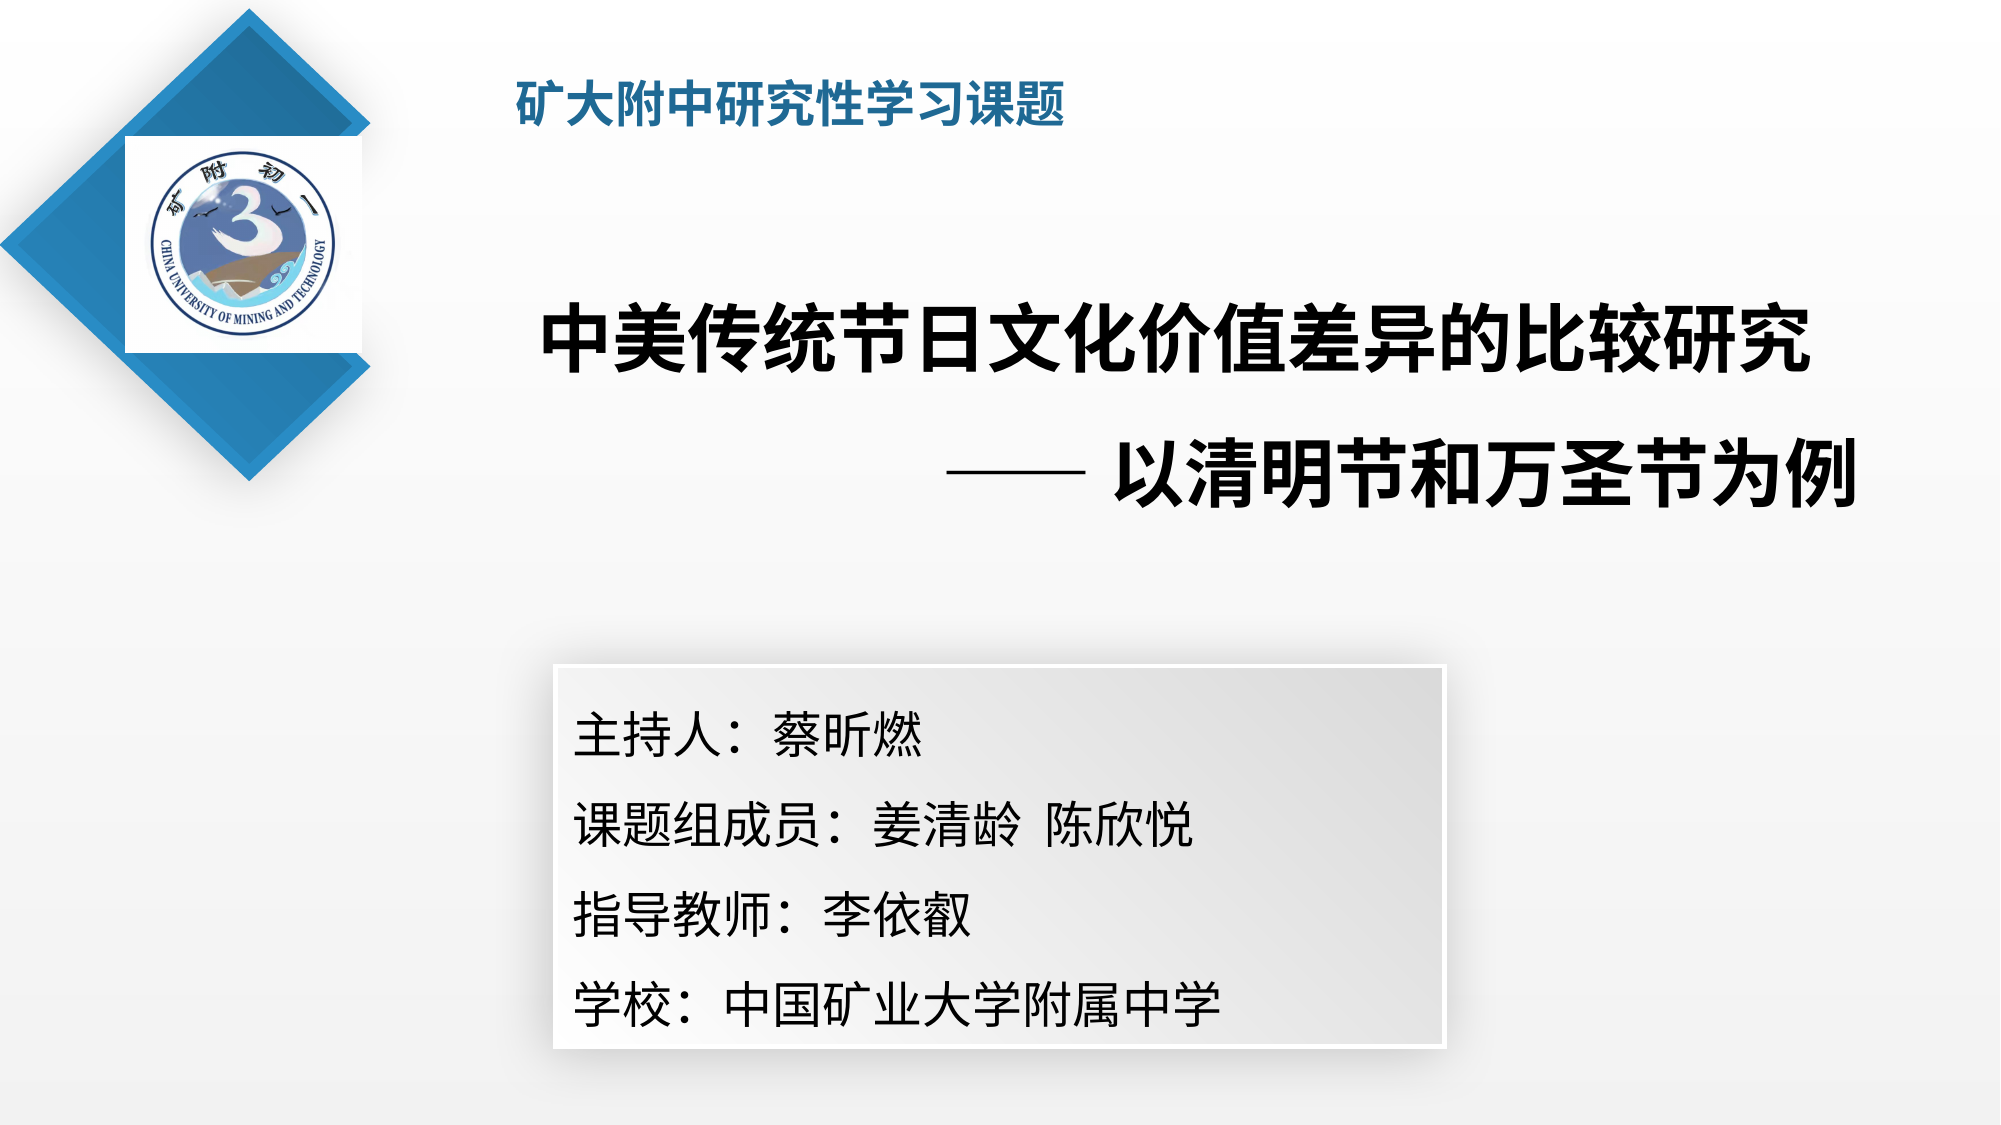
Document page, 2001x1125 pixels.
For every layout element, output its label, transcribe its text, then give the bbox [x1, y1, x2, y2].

text_box [7, 15, 363, 475]
text_box 矿大附中研究性学习课题 [500, 65, 1226, 141]
text_box 中美传统节日文化价值差异的比较研究 ——以清明节和万圣节为例 [476, 239, 1875, 524]
picture [125, 136, 362, 353]
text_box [555, 666, 1445, 1106]
